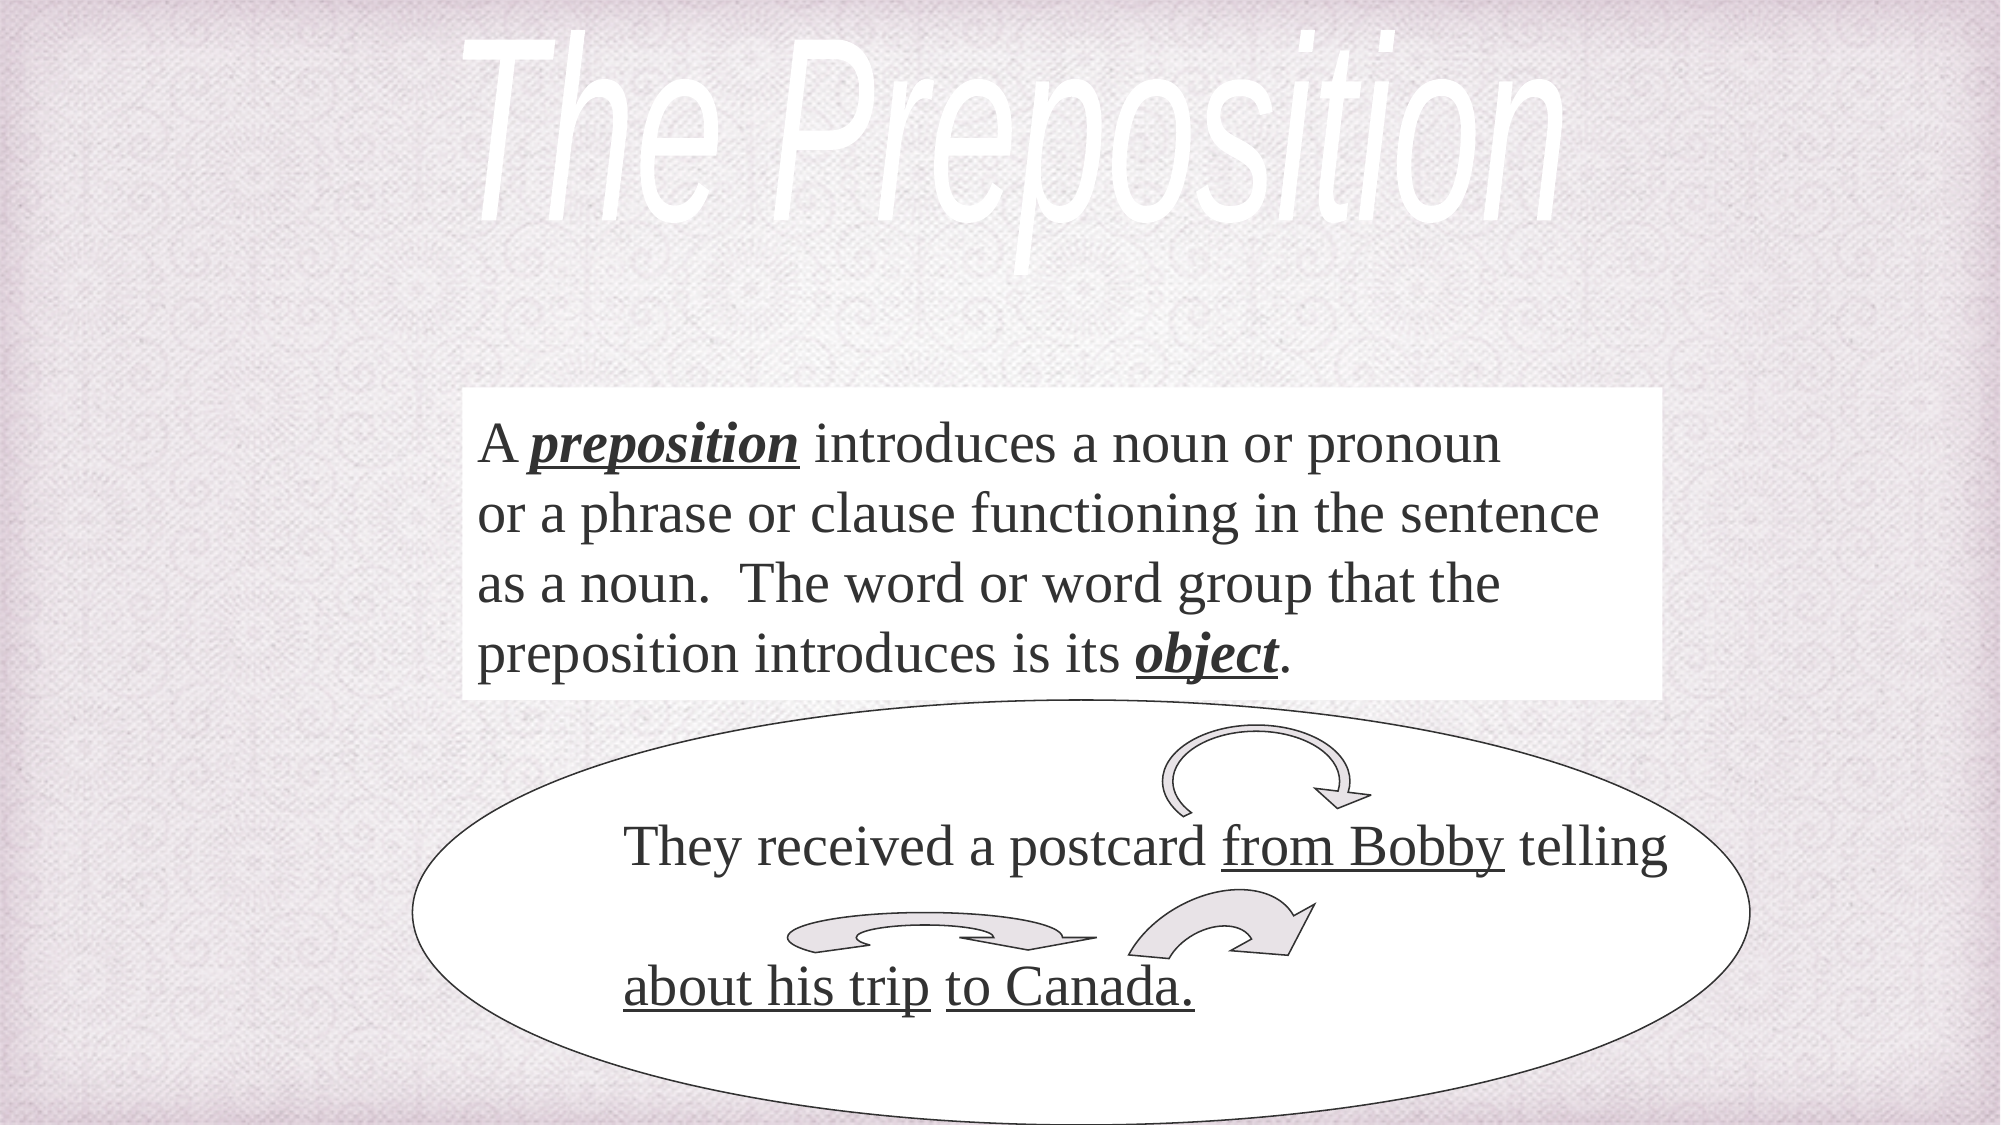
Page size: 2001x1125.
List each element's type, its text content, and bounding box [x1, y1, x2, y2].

text_box [1162, 725, 1372, 817]
text_box They received a postcard from Bobby telling about his trip to Canada. [412, 699, 1750, 1125]
text_box [1128, 889, 1315, 959]
text_box A preposition introduces a noun or pronoun or a phrase or clause functioning in the sentence as a noun. The word or word group that the preposition introduces is its object. [462, 387, 1663, 700]
text_box [787, 912, 1097, 953]
picture [0, 0, 2001, 1125]
